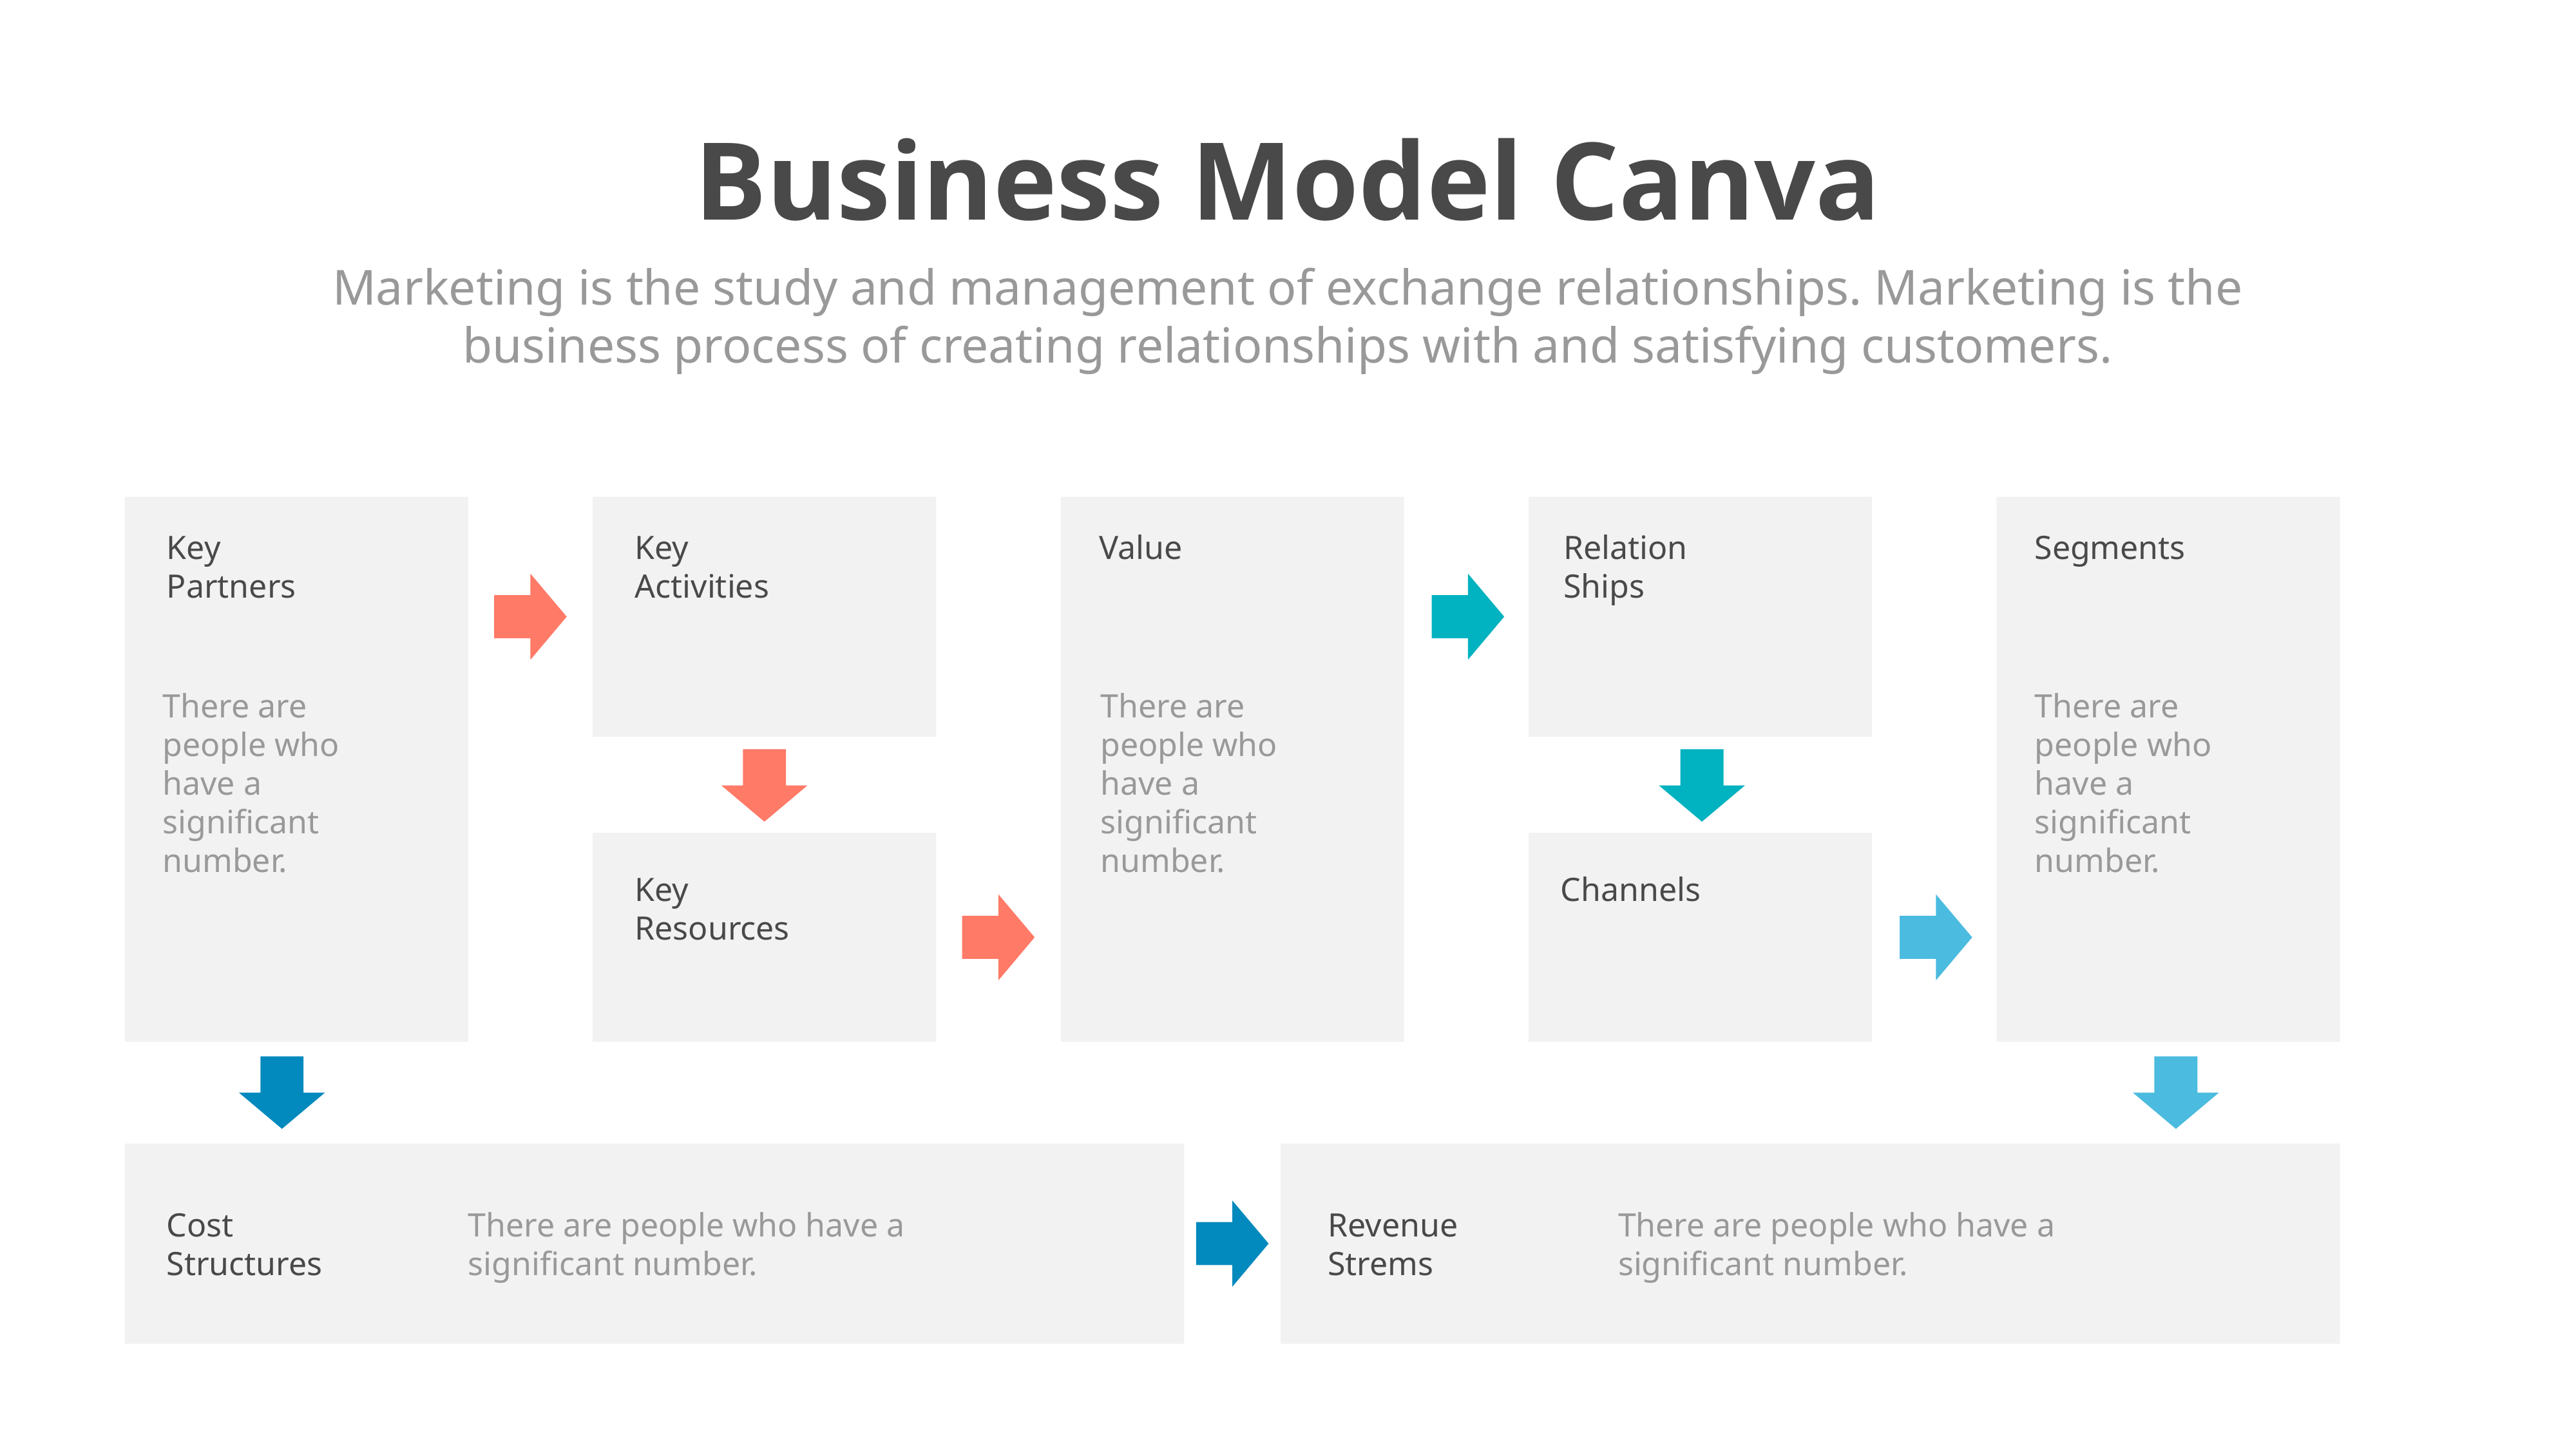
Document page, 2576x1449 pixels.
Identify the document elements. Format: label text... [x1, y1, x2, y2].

text_box Revenue Strems [1318, 1199, 1512, 1287]
text_box Segments [2025, 522, 2256, 571]
text_box Business Model Canva [685, 108, 1891, 247]
text_box [124, 1143, 1185, 1345]
text_box [237, 1056, 327, 1130]
text_box [493, 571, 568, 662]
text_box [1657, 748, 1747, 823]
text_box [1528, 496, 1873, 737]
text_box [592, 832, 937, 1043]
text_box [2131, 1056, 2221, 1130]
text_box There are people who have a significant number. [458, 1199, 941, 1287]
text_box [1280, 1143, 2341, 1345]
text_box Relation Ships [1554, 522, 1730, 609]
text_box There are people who have a significant number. [153, 680, 387, 884]
text_box [720, 748, 810, 823]
text_box [1528, 832, 1873, 1043]
text_box [1060, 496, 1405, 1043]
text_box [1431, 571, 1505, 662]
text_box Key Activities [625, 522, 801, 609]
text_box [1899, 892, 1973, 983]
text_box Key Partners [157, 522, 334, 609]
text_box Cost Structures [157, 1199, 351, 1287]
text_box There are people who have a significant number. [1608, 1199, 2092, 1287]
text_box Marketing is the study and management of exchange relationships. Marketing is the business process of creating relationships with and satisfying customers. [281, 251, 2295, 377]
text_box There are people who have a significant number. [1091, 680, 1325, 884]
text_box [592, 496, 937, 737]
text_box [124, 496, 469, 1043]
text_box [961, 892, 1036, 983]
text_box Key Resources [625, 864, 837, 951]
text_box Value [1090, 522, 1322, 571]
text_box There are people who have a significant number. [2025, 680, 2260, 884]
text_box [1996, 496, 2341, 1043]
text_box [1195, 1198, 1270, 1289]
text_box Channels [1550, 864, 1784, 913]
